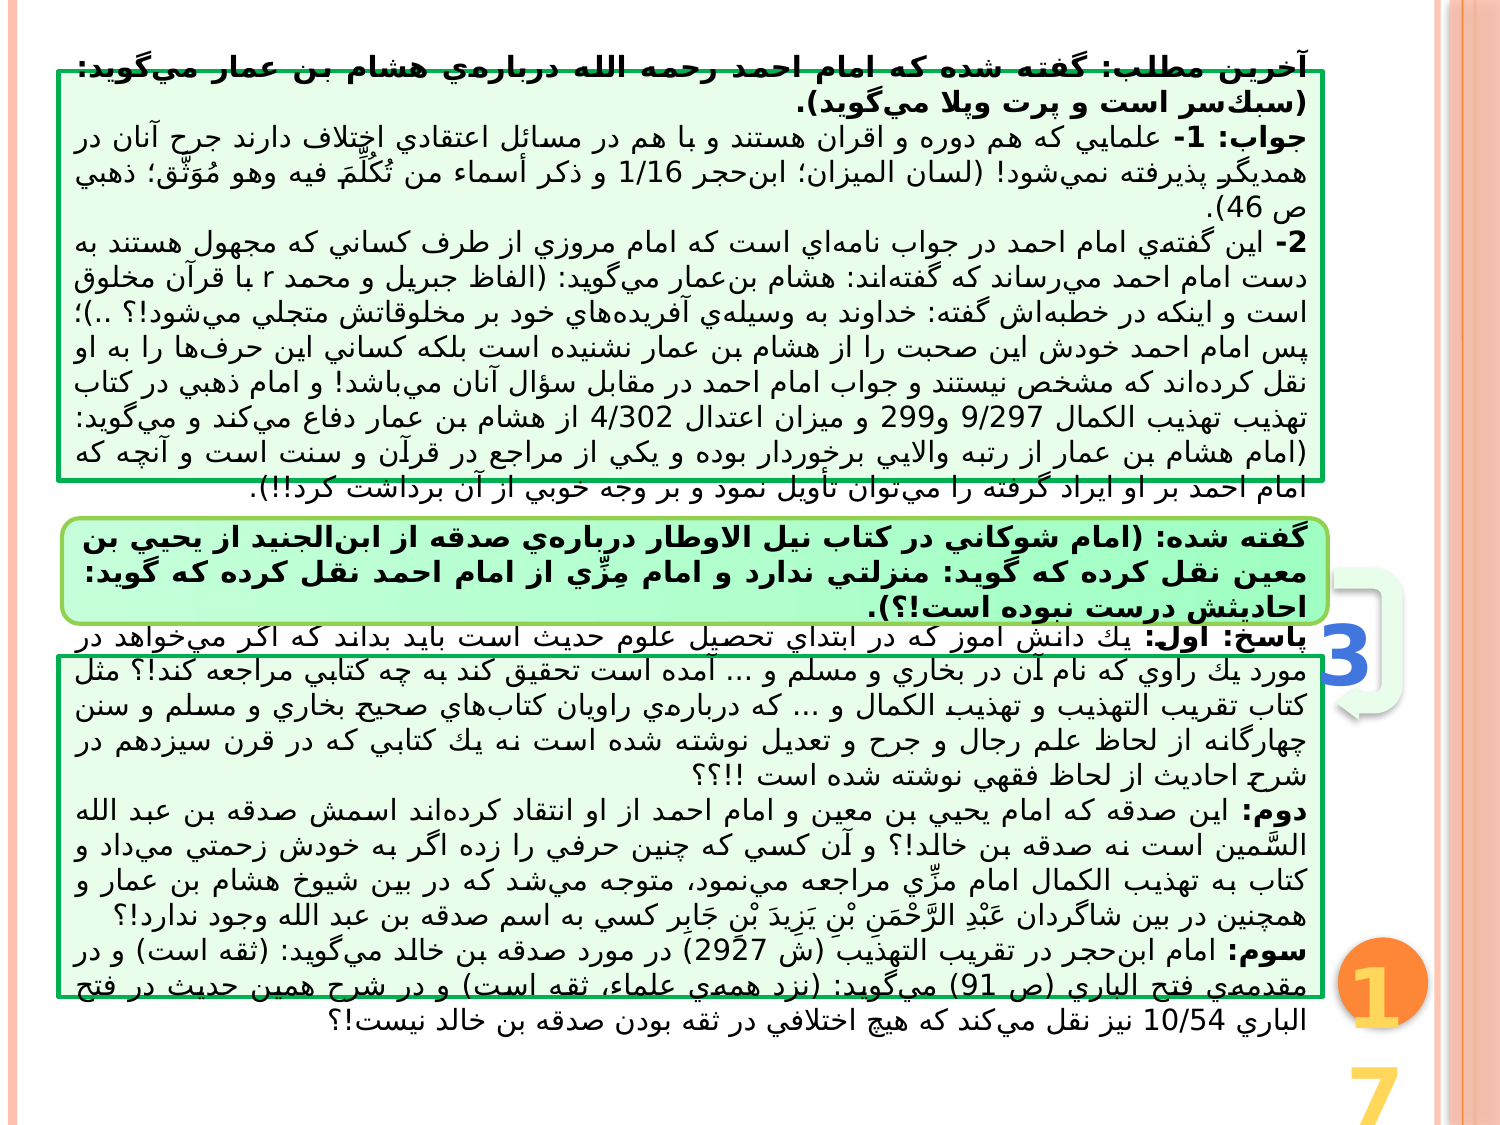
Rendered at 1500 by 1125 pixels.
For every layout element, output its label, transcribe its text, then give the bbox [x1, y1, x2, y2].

text_box گفته شده: (امام شوكاني در كتاب نيل الاوطار درباره‌ي صدقه از ابن‌الجنيد از يحيي بن معين نقل كرده كه گويد: منزلتي ندارد و امام مِزِّي از امام احمد نقل كرده كه گويد: احاديثش درست نبوده است!؟). [59, 516, 1330, 626]
text_box پاسخ: اول: يك دانش آموز كه در ابتداي تحصيل علوم حديث است بايد بداند كه اگر مي‌خواهد در مورد يك راوي‌ كه نام آن در بخاري و مسلم و ... آمده است تحقيق كند به چه كتابي مراجعه كند!؟ مثل كتاب تقريب التهذيب و تهذيب الكمال و ... كه درباره‌ي راويان كتاب‌هاي صحيح بخاري و مسلم و سنن چهارگانه از لحاظ علم رجال و جرح و تعديل نوشته شده است نه يك كتابي كه در قرن سيزدهم در شرح احاديث از لحاظ فقهي نوشته شده است !!؟؟ دوم: اين صدقه كه امام يحيي بن معين و امام احمد از او انتقاد كرده‌اند اسمش صدقه بن عبد الله السَّمين است نه صدقه بن خالد!؟ و آن كسي كه چنين حرفي را زده اگر به خودش زحمتي مي‌داد و كتاب به تهذيب الكمال امام مزِّي مراجعه مي‌نمود، متوجه مي‌شد كه در بين شيوخ هشام بن عمار و همچنين در بين شاگردان عَبْدِ الرَّحْمَنِ بْنِ يَزِيدَ بْنِ جَابِر كسي به اسم صدقه ‌بن عبد الله وجود ندارد!؟ سوم: امام ابن‌حجر در تقريب التهذيب (ش 2927) در مورد صدقه بن خالد مي‌گويد: (ثقه است) و در مقدمه‌ي فتح الباري (ص 91) مي‌گويد: (نزد همه‌ي علماء، ثقه است) و در شرح همين حديث در فتح الباري 10/54 نيز نقل مي‌كند كه هيچ اختلافي در ثقه بودن صدقه بن خالد نيست!؟ [56, 654, 1325, 999]
text_box آخرين مطلب: گفته شده كه امام احمد رحمه الله درباره‌ي هشام بن عمار مي‌گويد: (سبك‌سر است و پرت وپلا مي‌گويد). جواب: 1- علمايي كه هم دوره و اقران هستند و با هم در مسائل اعتقادي اختلاف دارند جرح آنان در همديگر پذيرفته نمي‌شود! (لسان الميزان؛ ابن‌حجر 1/16 و ذكر أسماء من تُكُلِّمَ فيه وهو مُوَثَّق؛ ذهبي ص 46). 2- اين گفته‌ي امام احمد در جواب نامه‌اي است كه امام مروزي از طرف كساني كه مجهول هستند به دست امام احمد مي‌رساند كه گفته‌اند: هشام بن‌عمار مي‌گويد: (الفاظ جبريل و محمد r با قرآن مخلوق است و اينكه در خطبه‌اش گفته: خداوند به وسيله‌ي آفريده‌هاي خود بر مخلوقاتش متجلي مي‌شود!؟ ..)؛ پس امام احمد خودش اين صحبت را از هشام بن عمار نشنيده است بلكه كساني اين حرف‌ها را به او نقل كرده‌اند كه مشخص نيستند و جواب امام احمد در مقابل سؤال آنان مي‌باشد! و امام ذهبي در كتاب تهذيب تهذيب الكمال 9/297 و299 و ميزان اعتدال 4/302 از هشام بن عمار دفاع مي‌كند و مي‌گويد: (امام هشام بن عمار از رتبه والايي برخوردار بوده و يكي از مراجع در قرآن و سنت است و آنچه كه امام احمد بر او ايراد گرفته‌ را مي‌توان تأويل نمود و بر وجه خوبي از آن برداشت كرد!!). [56, 69, 1325, 483]
text_box 3 [1319, 594, 1390, 710]
text_box [1331, 565, 1405, 722]
text_box 17 [1313, 938, 1438, 1125]
